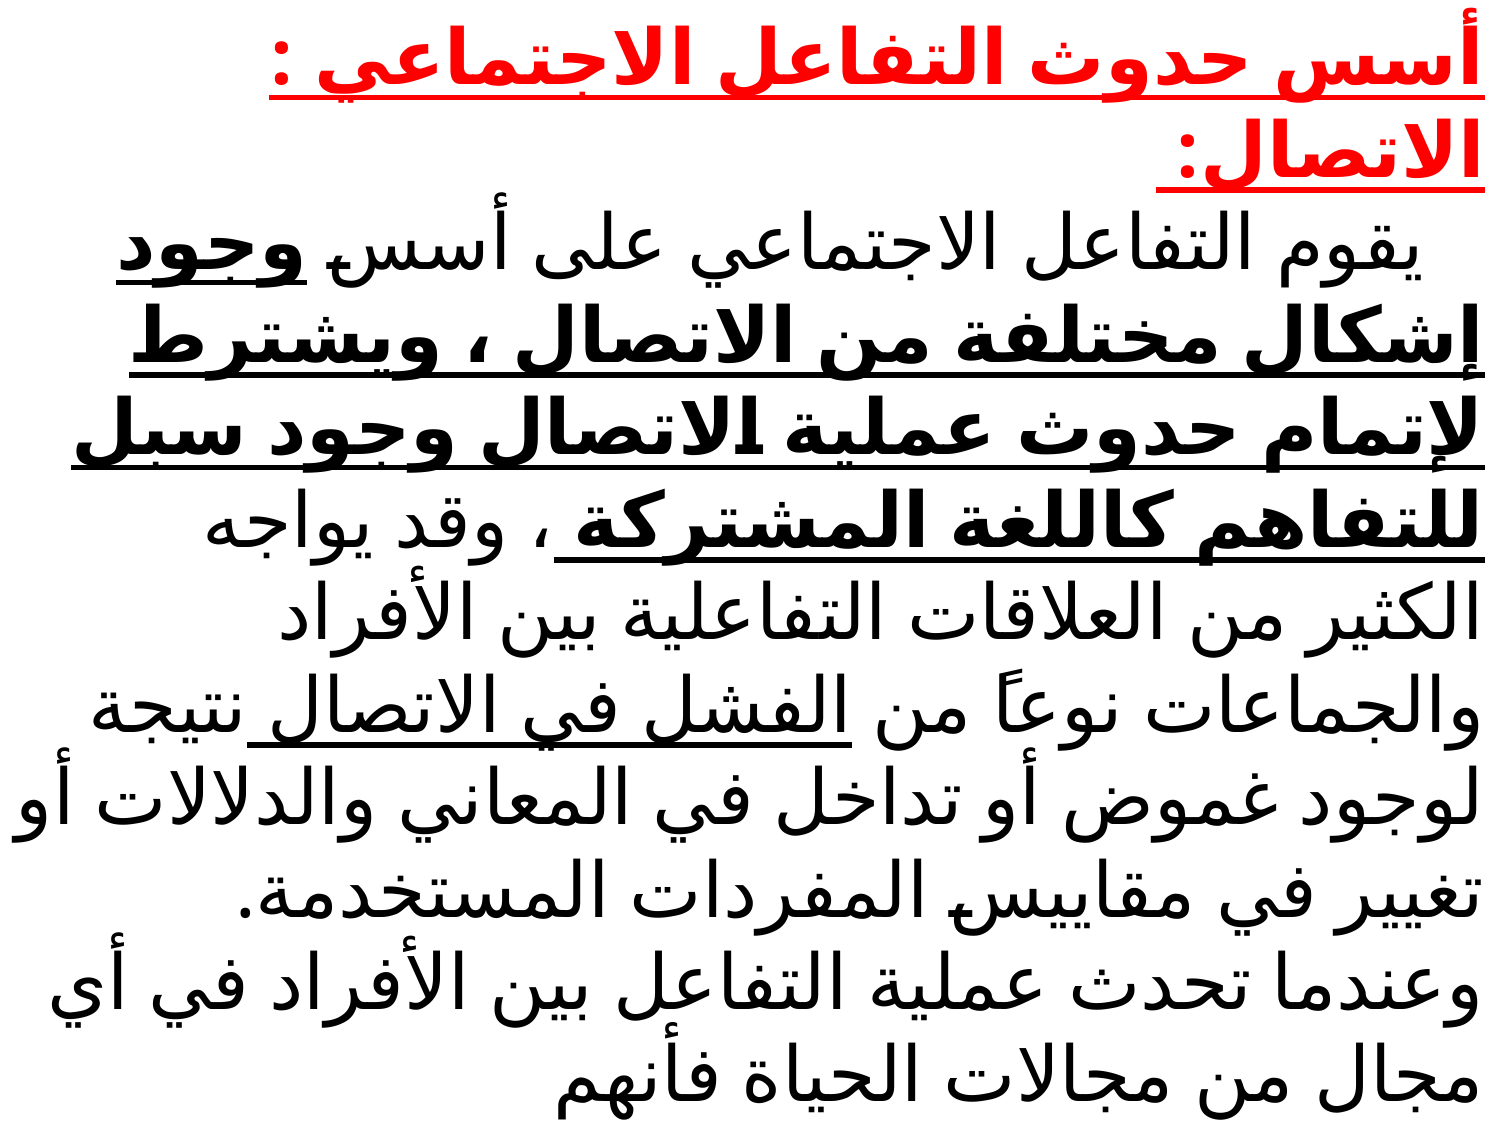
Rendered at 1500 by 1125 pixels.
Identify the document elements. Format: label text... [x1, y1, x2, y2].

title أسس حدوث التفاعل الاجتماعي : الاتصال: يقوم التفاعل الاجتماعي على أسس وجود إشكال مختلفة من الاتصال ، ويشترط لإتمام حدوث عملية الاتصال وجود سبل للتفاهم كاللغة المشتركة ، وقد يواجه الكثير من العلاقات التفاعلية بين الأفراد والجماعات نوعاً من الفشل في الاتصال نتيجة لوجود غموض أو تداخل في المعاني والدلالات أو تغيير في مقاييس المفردات المستخدمة. وعندما تحدث عملية التفاعل بين الأفراد في أي مجال من مجالات الحياة فأنهم [0, 0, 1500, 1125]
